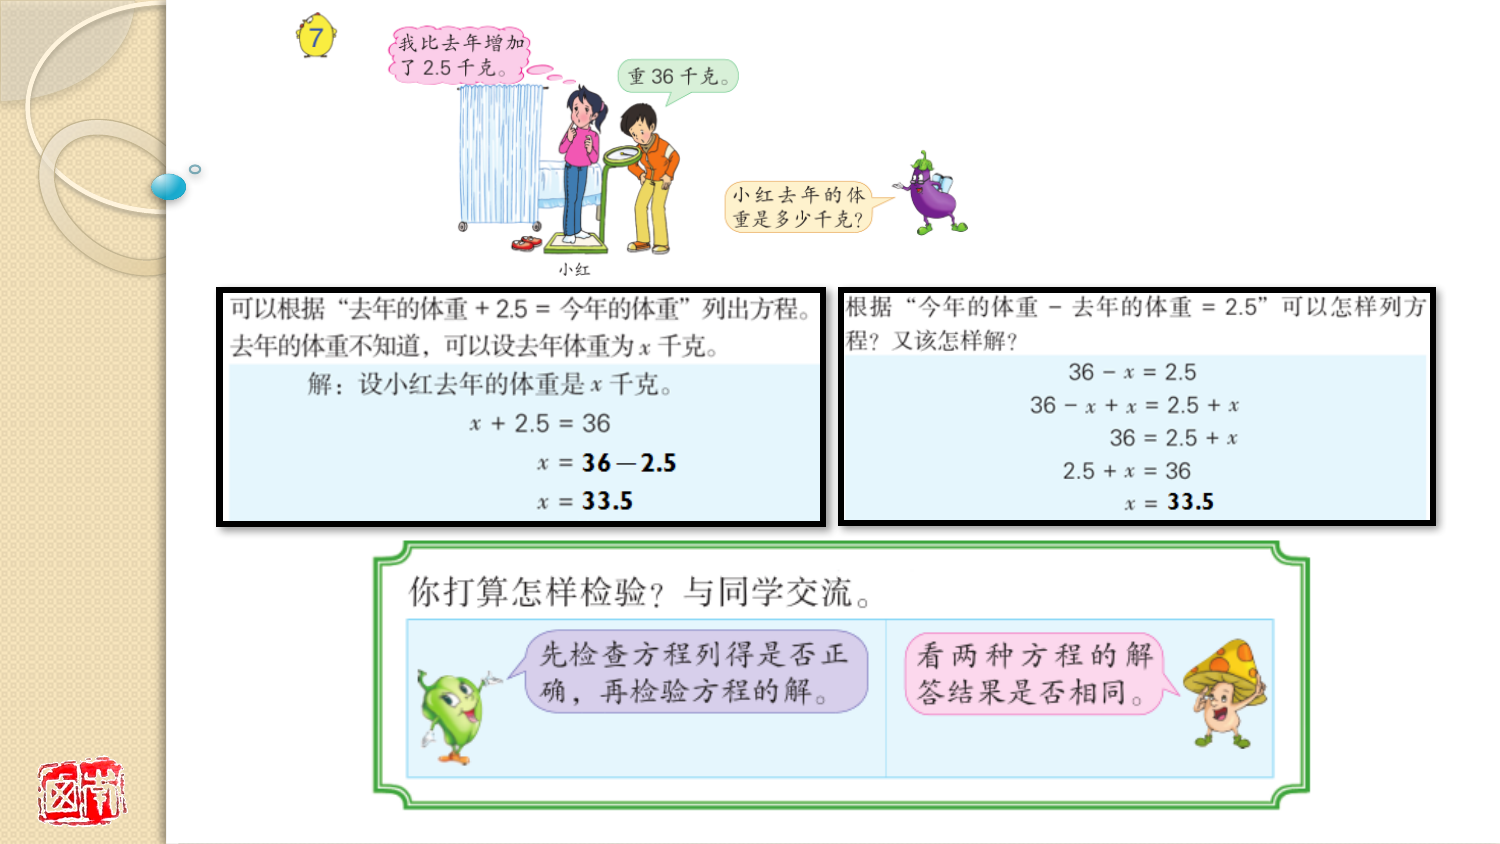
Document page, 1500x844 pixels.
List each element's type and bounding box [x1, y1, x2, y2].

picture [292, 0, 973, 280]
picture [222, 292, 821, 521]
picture [362, 527, 1324, 821]
picture [843, 292, 1430, 520]
picture [34, 755, 130, 827]
